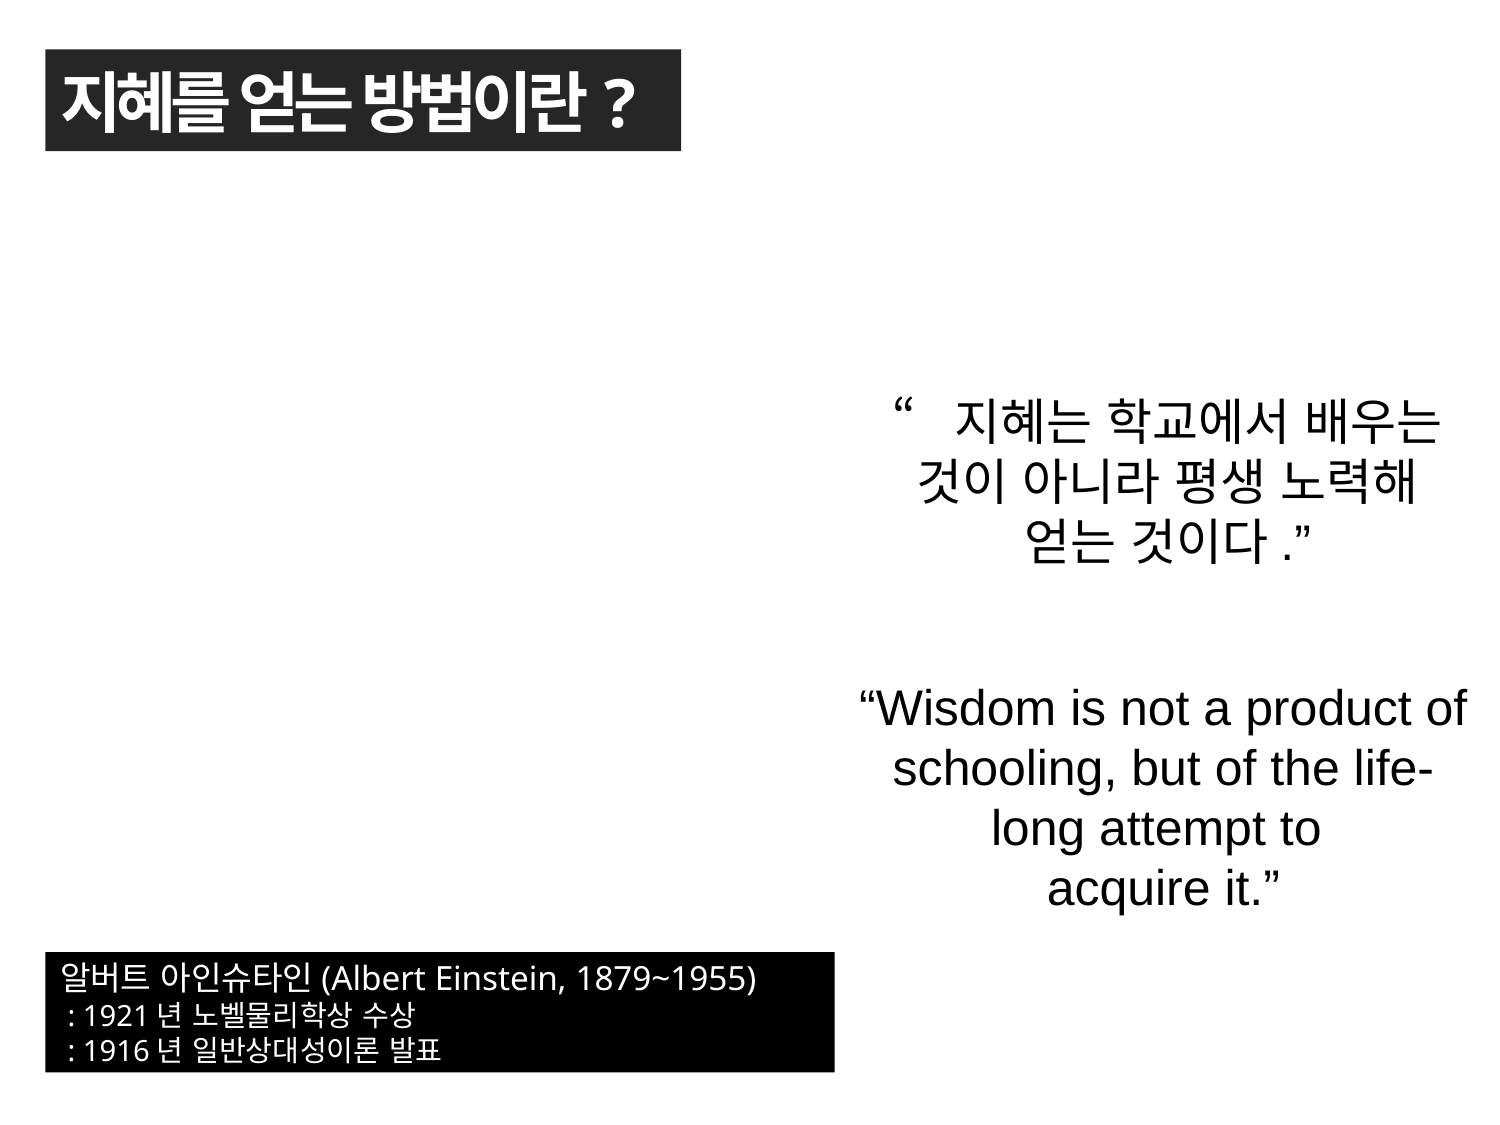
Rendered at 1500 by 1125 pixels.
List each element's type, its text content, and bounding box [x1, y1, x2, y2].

text_box 지혜를 얻는 방법이란? [44, 48, 682, 152]
text_box “지혜는 학교에서 배우는 것이 아니라 평생 노력해 얻는 것이다.” [851, 383, 1485, 578]
text_box 알버트 아인슈타인(Albert Einstein, 1879~1955) : 1921년 노벨물리학상 수상 : 1916년 일반상대성이론 발표 [44, 951, 836, 1073]
text_box “Wisdom is not a product of schooling, but of the life- long attempt to acquire it.” [827, 668, 1500, 924]
